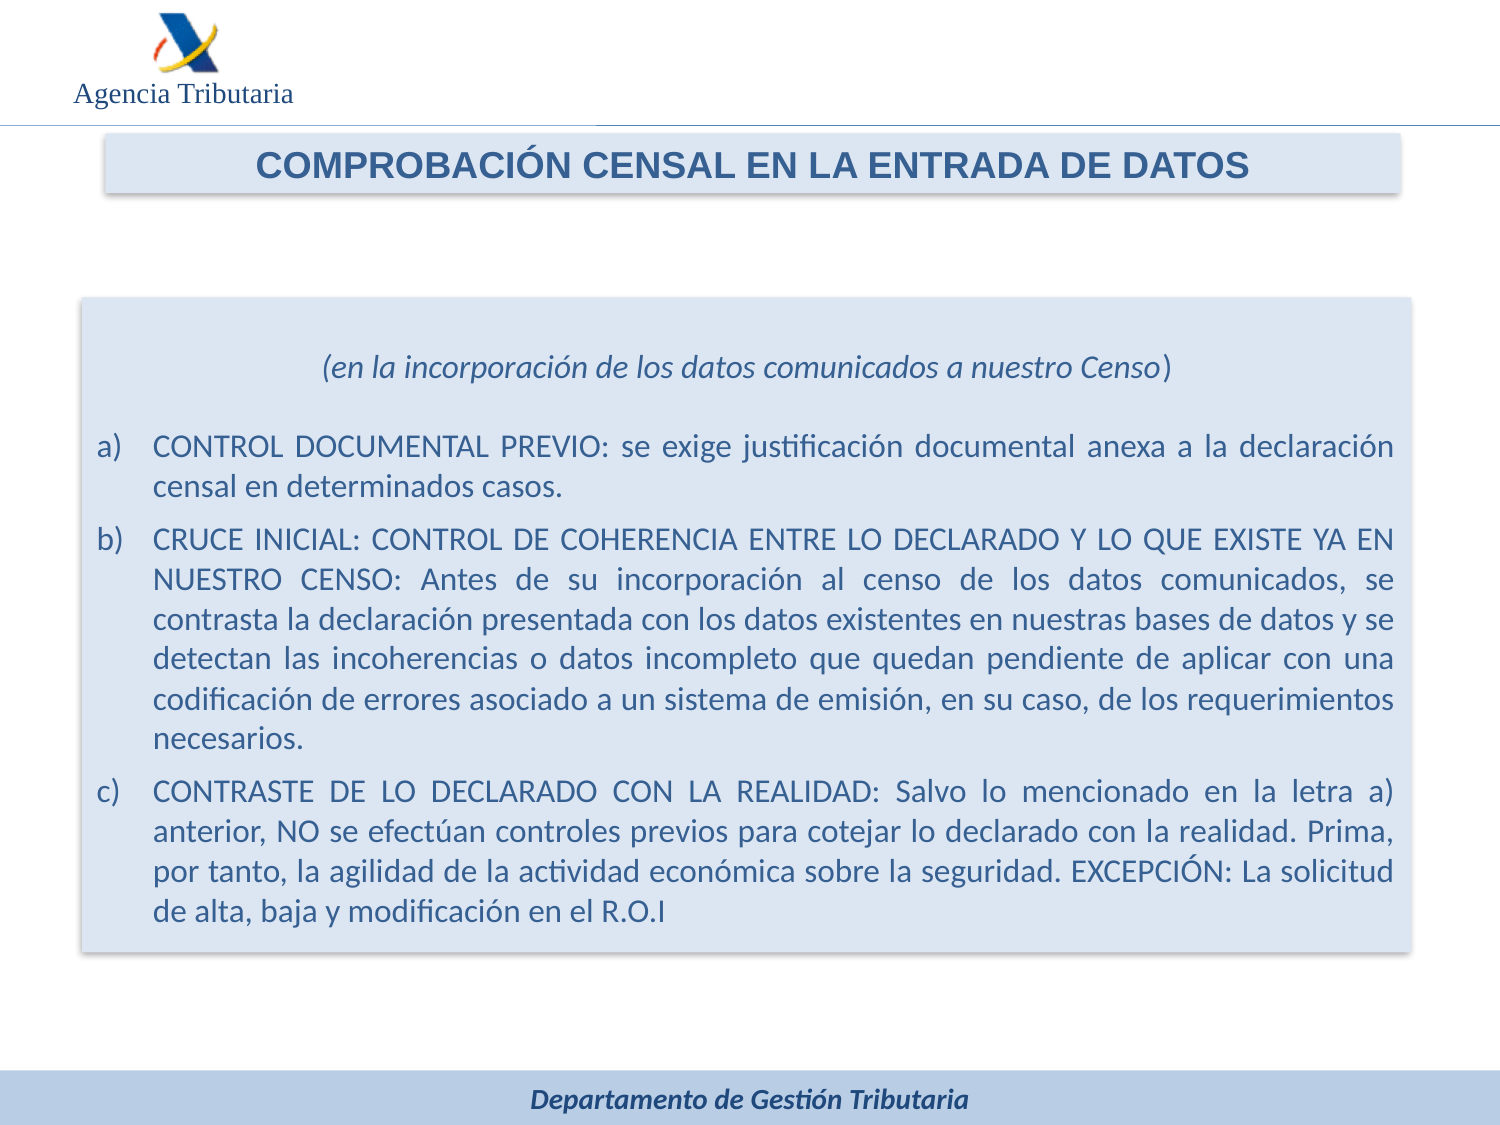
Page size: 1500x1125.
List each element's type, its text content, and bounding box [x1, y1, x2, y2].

text_box COMPROBACIÓN CENSAL EN LA ENTRADA DE DATOS [105, 133, 1401, 194]
text_box (en la incorporación de los datos comunicados a nuestro Censo) CONTROL DOCUMENTAL PREVIO: se exige justificación documental anexa a la declaración censal en determinados casos. CRUCE INICIAL: CONTROL DE COHERENCIA ENTRE LO DECLARADO Y LO QUE EXISTE YA EN NUESTRO CENSO: Antes de su incorporación al censo de los datos comunicados, se contrasta la declaración presentada con los datos existentes en nuestras bases de datos y se detectan las incoherencias o datos incompleto que quedan pendiente de aplicar con una codificación de errores asociado a un sistema de emisión, en su caso, de los requerimientos necesarios. CONTRASTE DE LO DECLARADO CON LA REALIDAD: Salvo lo mencionado en la letra a) anterior, NO se efectúan controles previos para cotejar lo declarado con la realidad. Prima, por tanto, la agilidad de la actividad económica sobre la seguridad. EXCEPCIÓN: La solicitud de alta, baja y modificación en el R.O.I [81, 297, 1412, 953]
text_box [46, 1084, 1454, 1125]
picture [155, 14, 219, 72]
